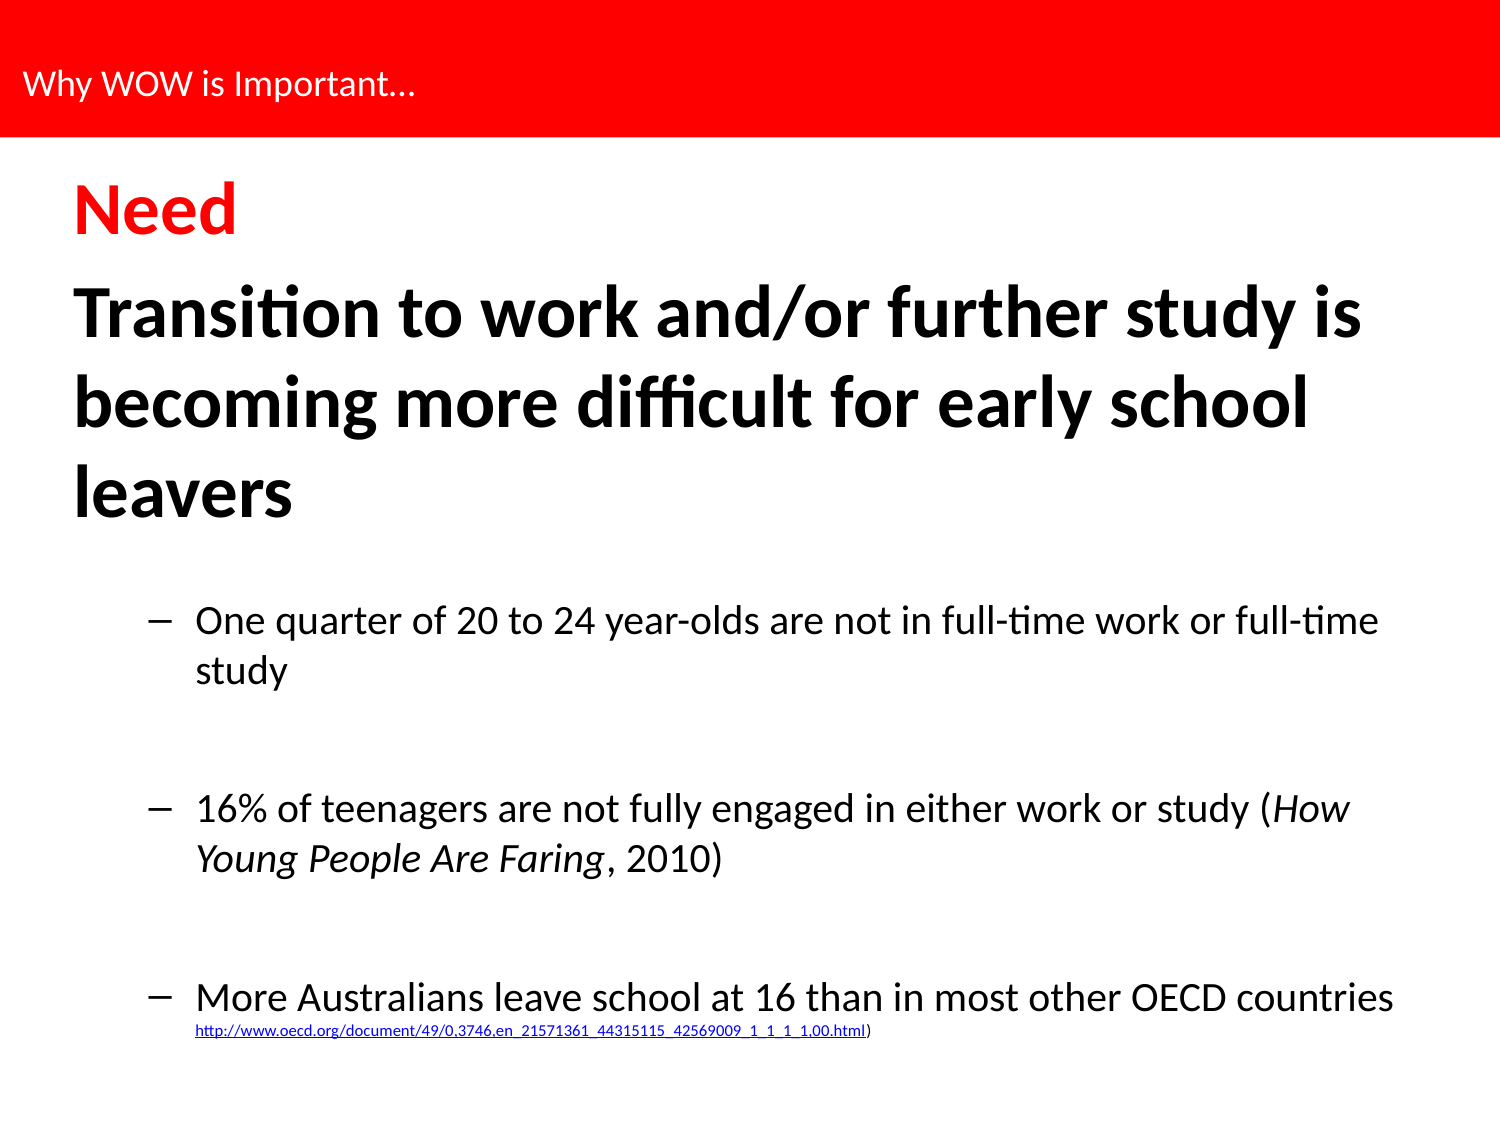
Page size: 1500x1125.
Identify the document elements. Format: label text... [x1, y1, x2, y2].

title Why WOW is Important… [0, 0, 1500, 138]
list Need Transition to work and/or further study is becoming more difficult for early school leavers One quarter of 20 to 24 year-olds are not in full-time work or full-time study 16% of teenagers are not fully engaged in either work or study (How Young People Are Faring, 2010) More Australians leave school at 16 than in most other OECD countries http://www.oecd.org/document/49/0,3746,en_21571361_44315115_42569009_1_1_1_1,00.html) [58, 152, 1459, 1080]
